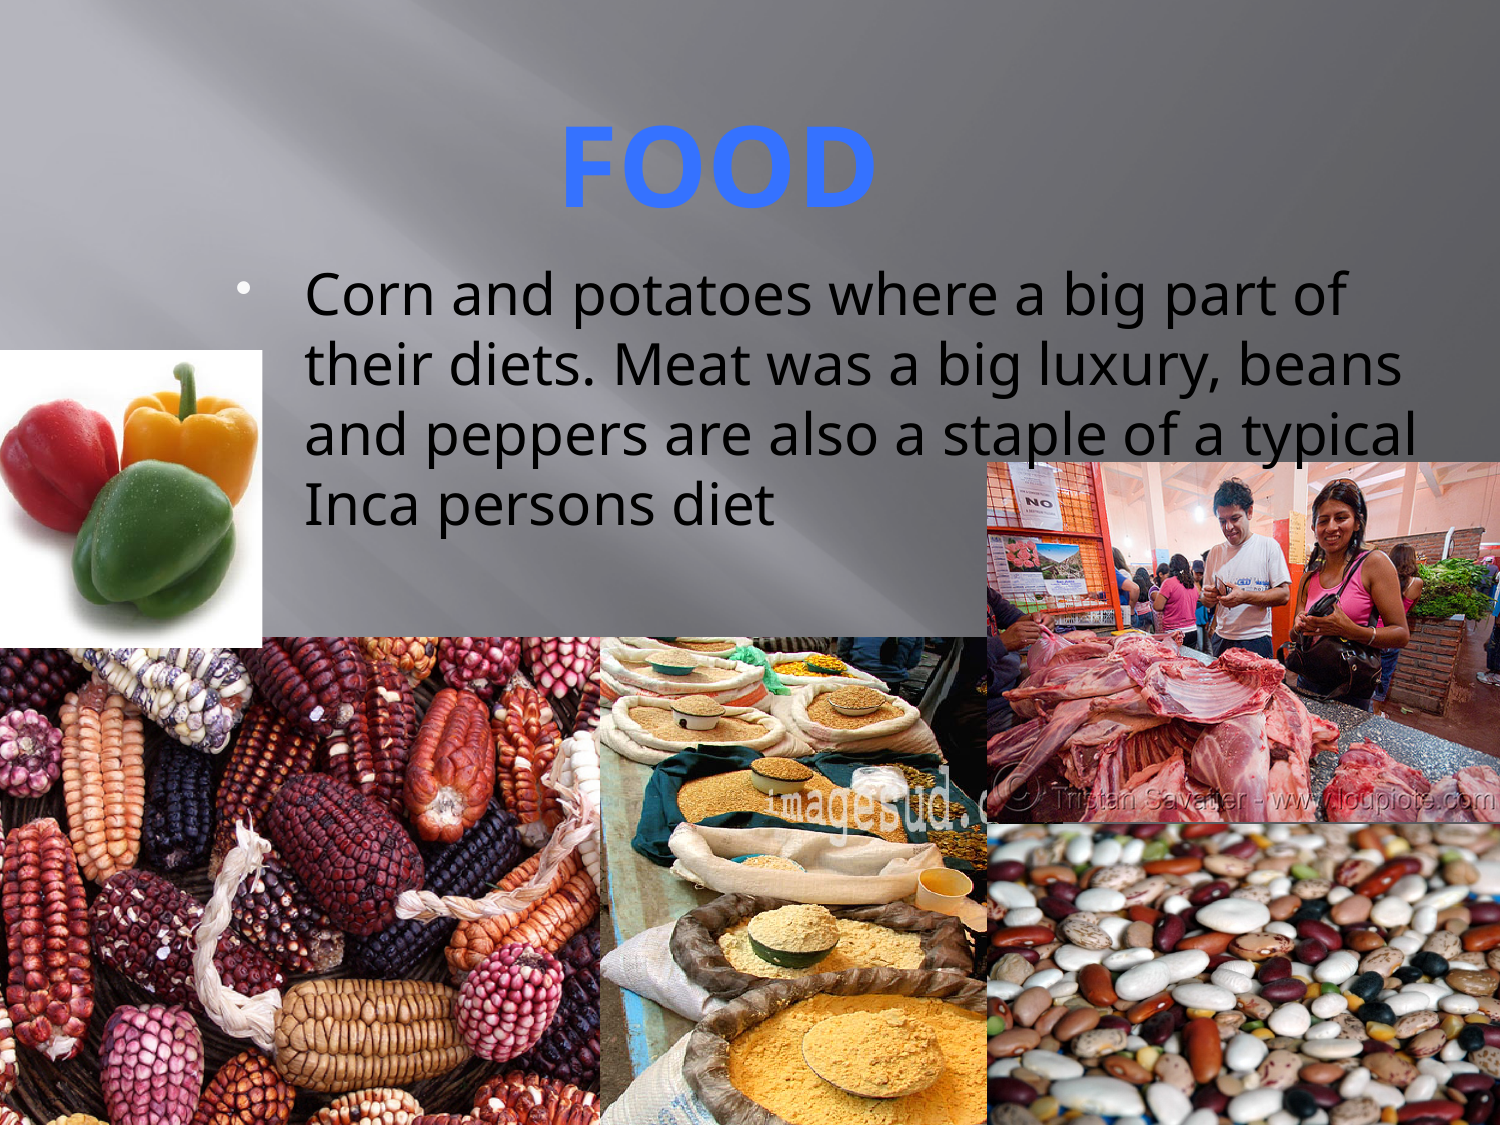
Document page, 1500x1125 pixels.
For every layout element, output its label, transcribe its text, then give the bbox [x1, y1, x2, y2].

picture [0, 349, 1500, 1125]
list Corn and potatoes where a big part of their diets. Meat was a big luxury, beans and peppers are also a staple of a typical Inca persons diet [200, 249, 1450, 637]
text_box FOOD [187, 87, 1250, 238]
